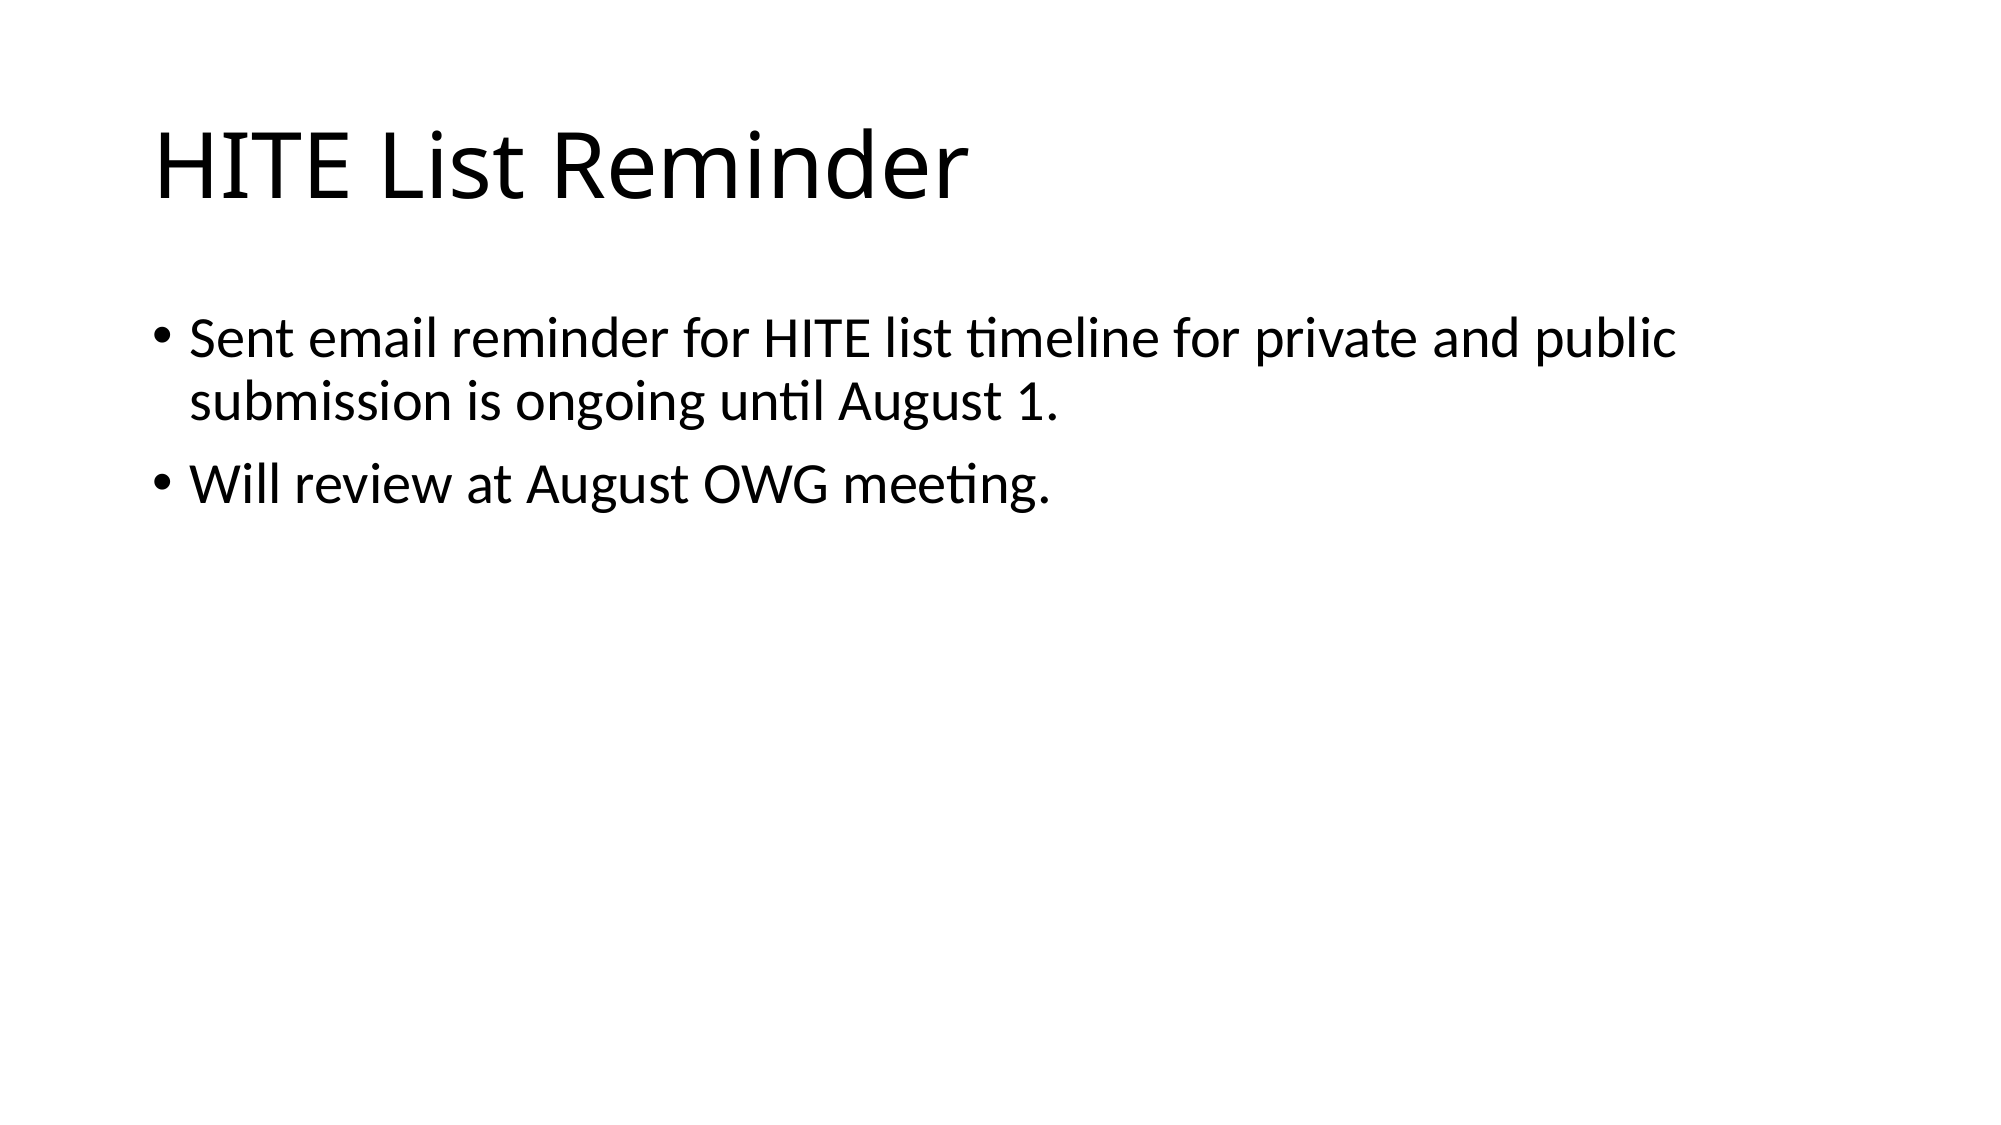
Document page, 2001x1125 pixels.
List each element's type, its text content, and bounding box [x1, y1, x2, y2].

list Sent email reminder for HITE list timeline for private and public submission is ongoing until August 1. Will review at August OWG meeting. [137, 299, 1863, 1014]
title HITE List Reminder [137, 59, 1863, 278]
